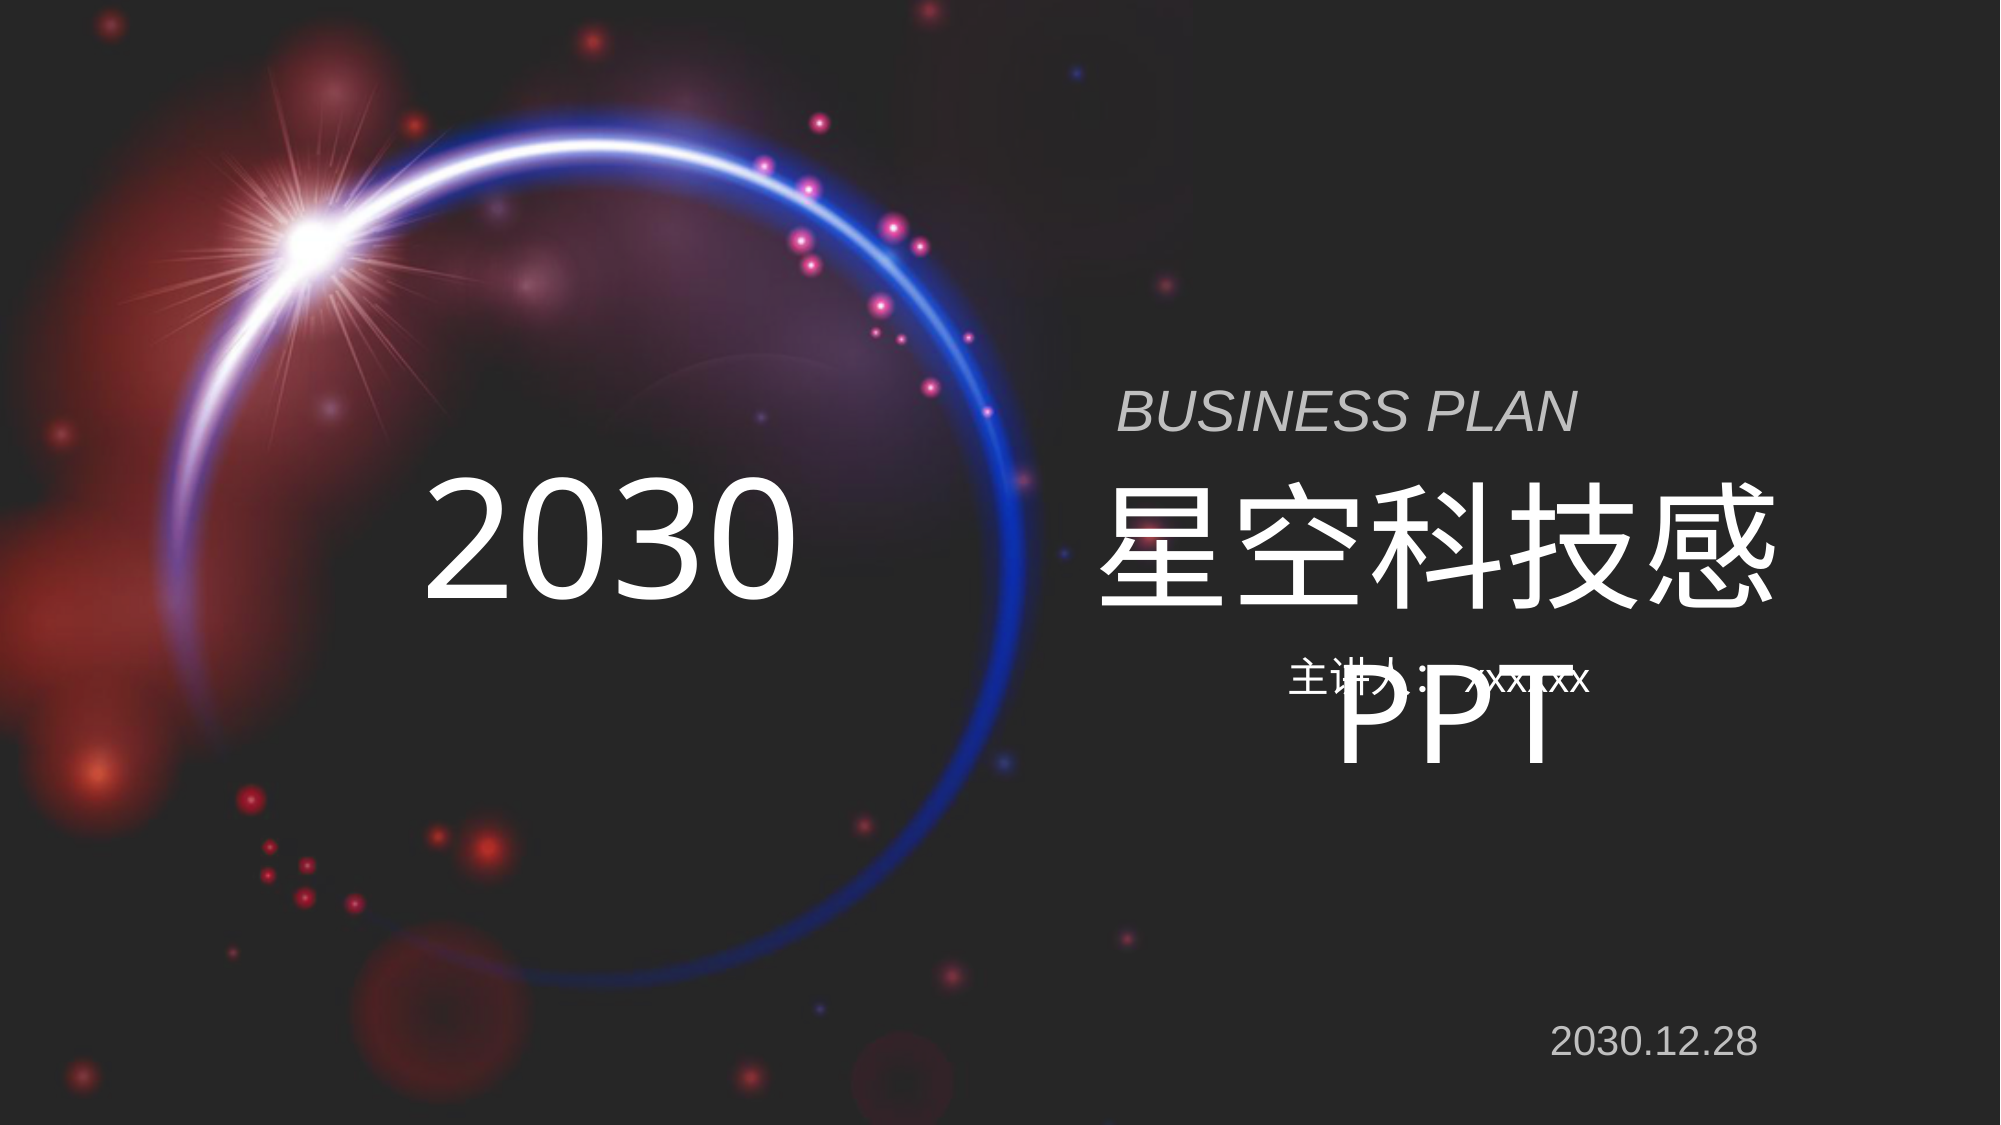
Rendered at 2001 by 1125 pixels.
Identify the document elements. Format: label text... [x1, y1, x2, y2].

picture [0, 0, 1193, 1125]
text_box BUSINESS PLAN [1193, 365, 1742, 451]
text_box 主讲人：xxxxxx [1193, 643, 1782, 709]
text_box 星空科技感PPT [1193, 454, 1932, 799]
text_box 2030.12.28 [1535, 1006, 1948, 1071]
